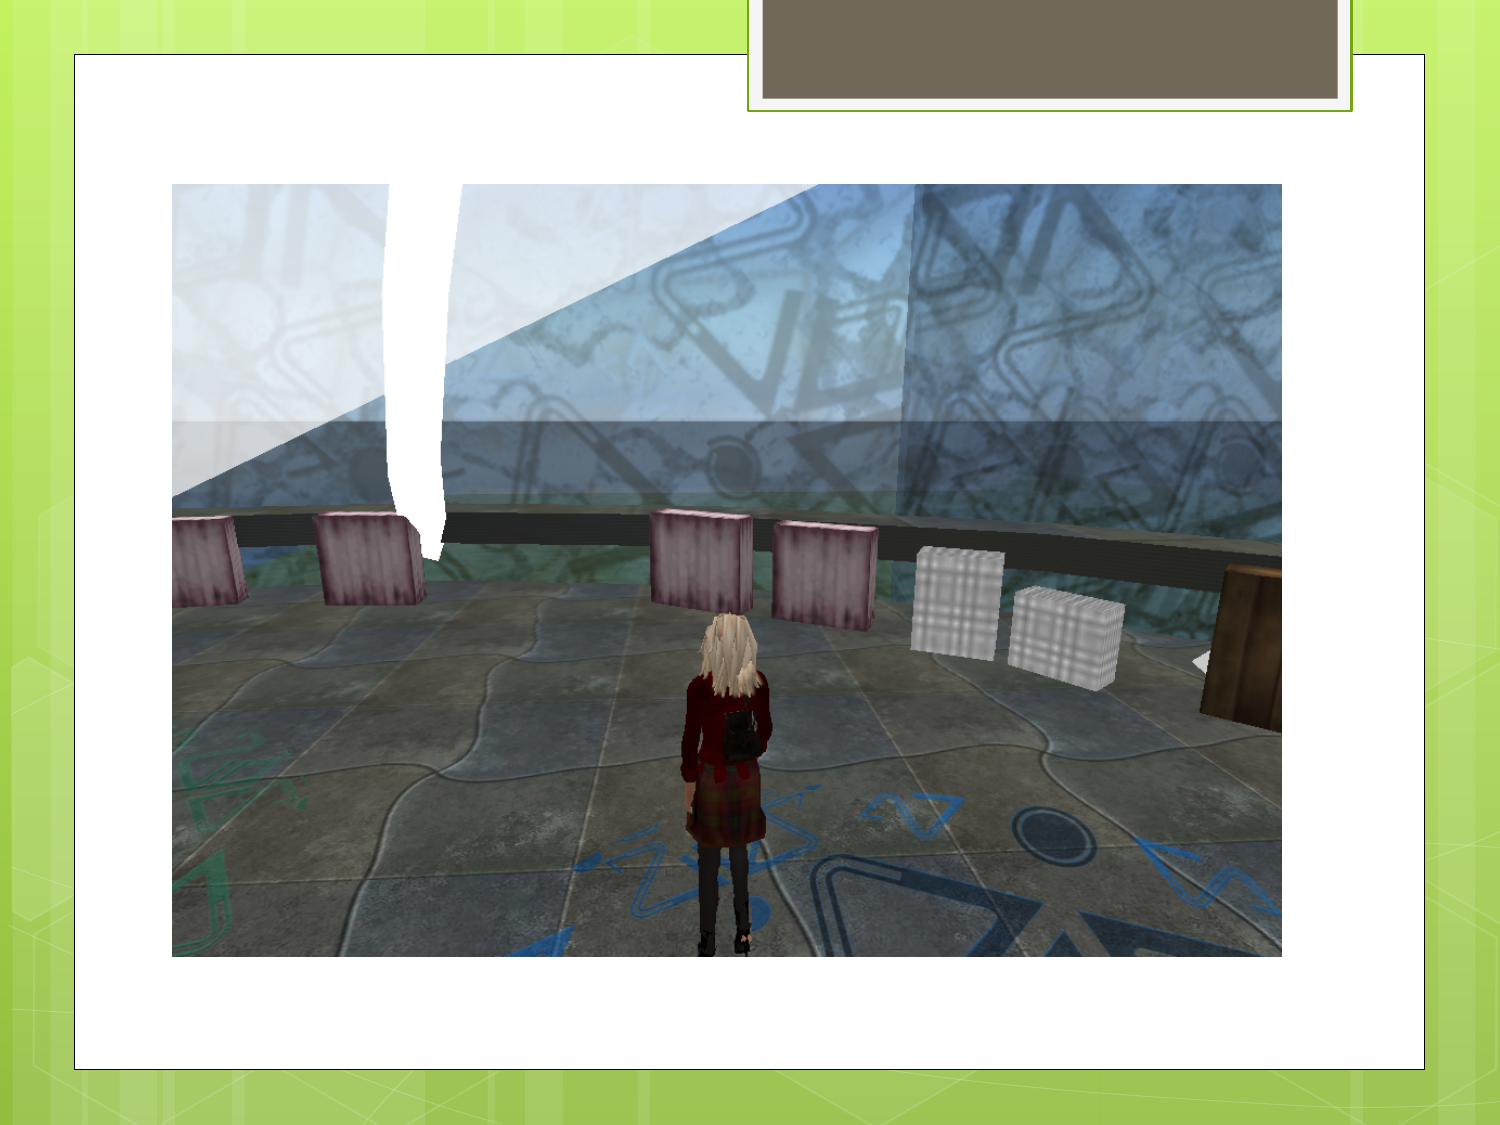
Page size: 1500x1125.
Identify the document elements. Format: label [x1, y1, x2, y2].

list [172, 184, 1282, 957]
